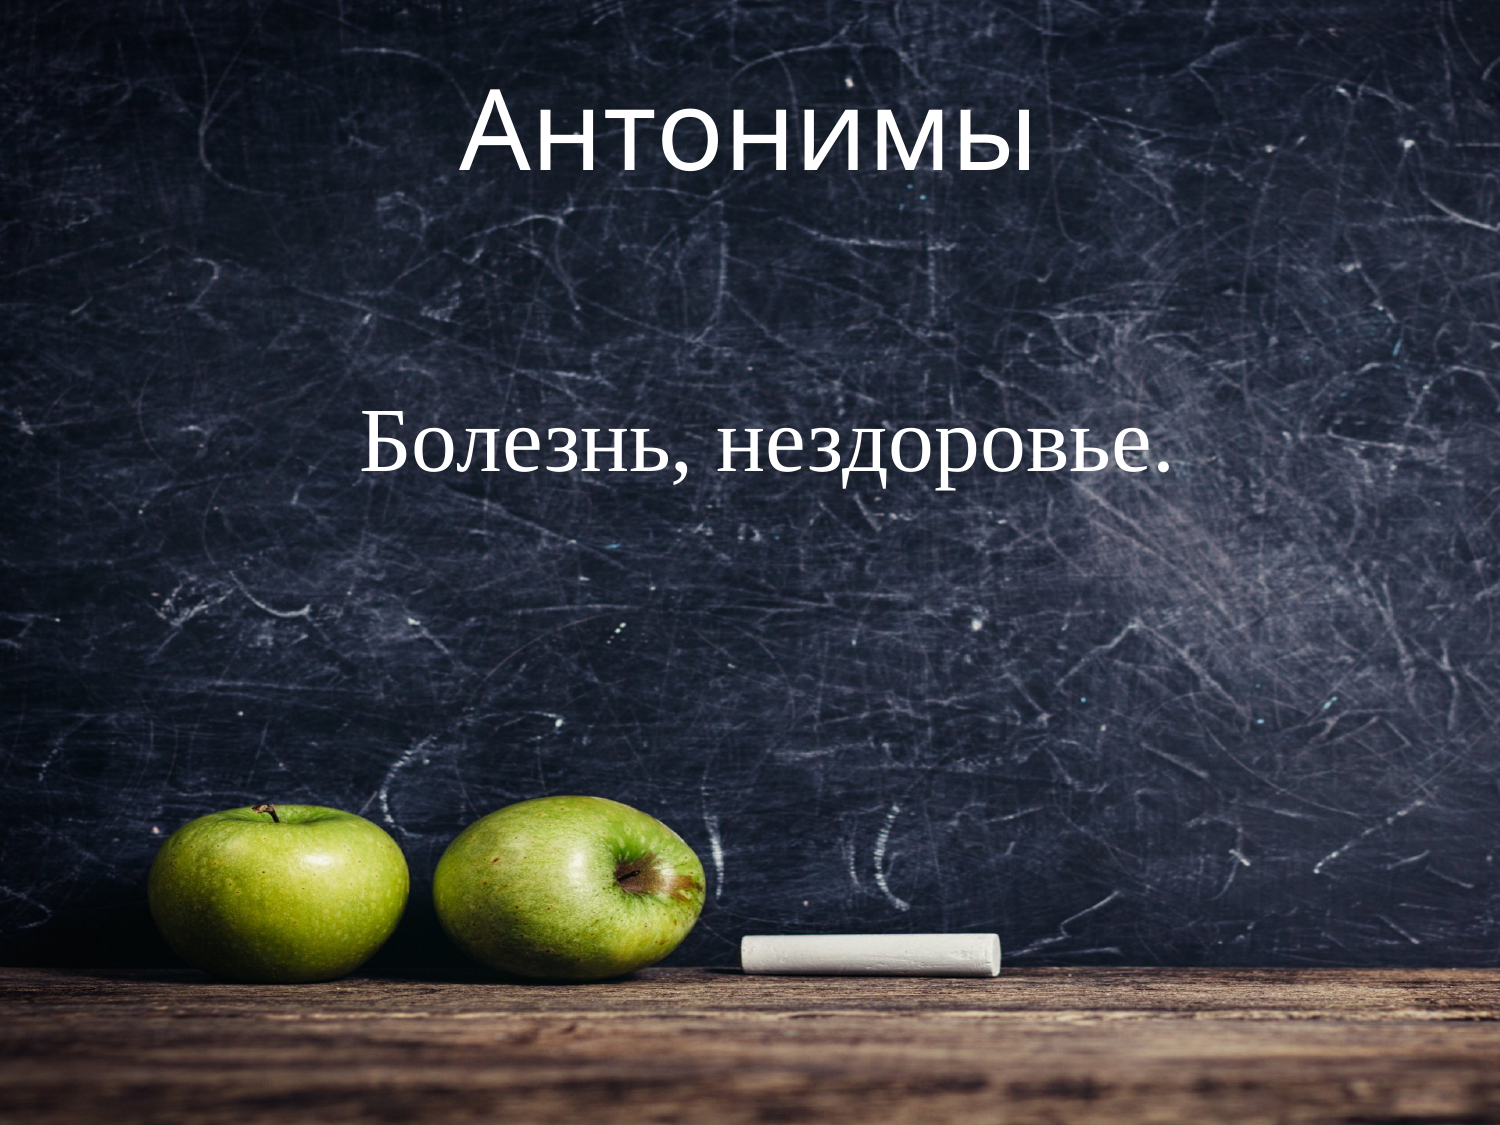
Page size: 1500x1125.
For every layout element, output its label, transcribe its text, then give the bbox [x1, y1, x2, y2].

text_box Антонимы [112, 5, 1388, 247]
text_box Болезнь, нездоровье. [123, 372, 1412, 498]
picture [0, 0, 1500, 1125]
